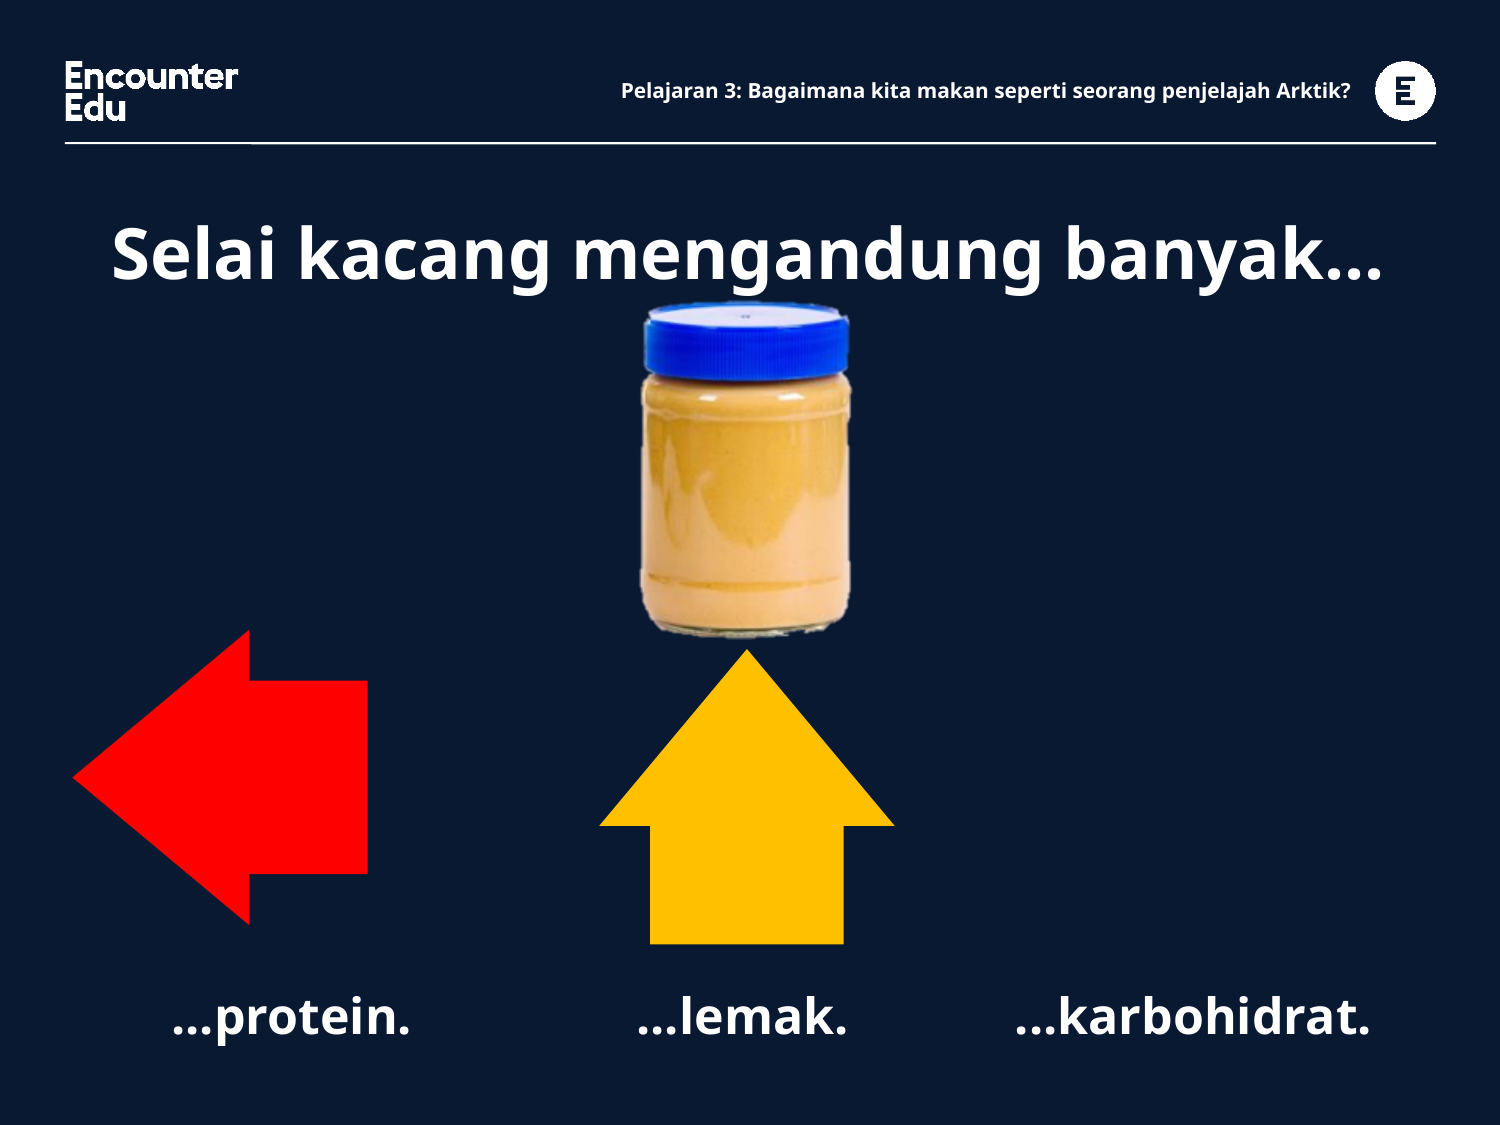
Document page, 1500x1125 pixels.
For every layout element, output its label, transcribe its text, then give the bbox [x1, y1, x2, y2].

picture [547, 287, 953, 671]
text_box [70, 627, 370, 927]
picture [61, 59, 243, 122]
table_header ...lemak. [517, 973, 968, 1125]
picture [1373, 59, 1437, 122]
title Pelajaran 3: Bagaimana kita makan seperti seorang penjelajah Arktik? [546, 71, 1359, 113]
table_header ...karbohidrat. [968, 973, 1419, 1125]
text_box [597, 671, 897, 947]
table_header ...protein. [66, 973, 517, 1125]
text_box Selai kacang mengandung banyak... [72, 201, 1425, 301]
